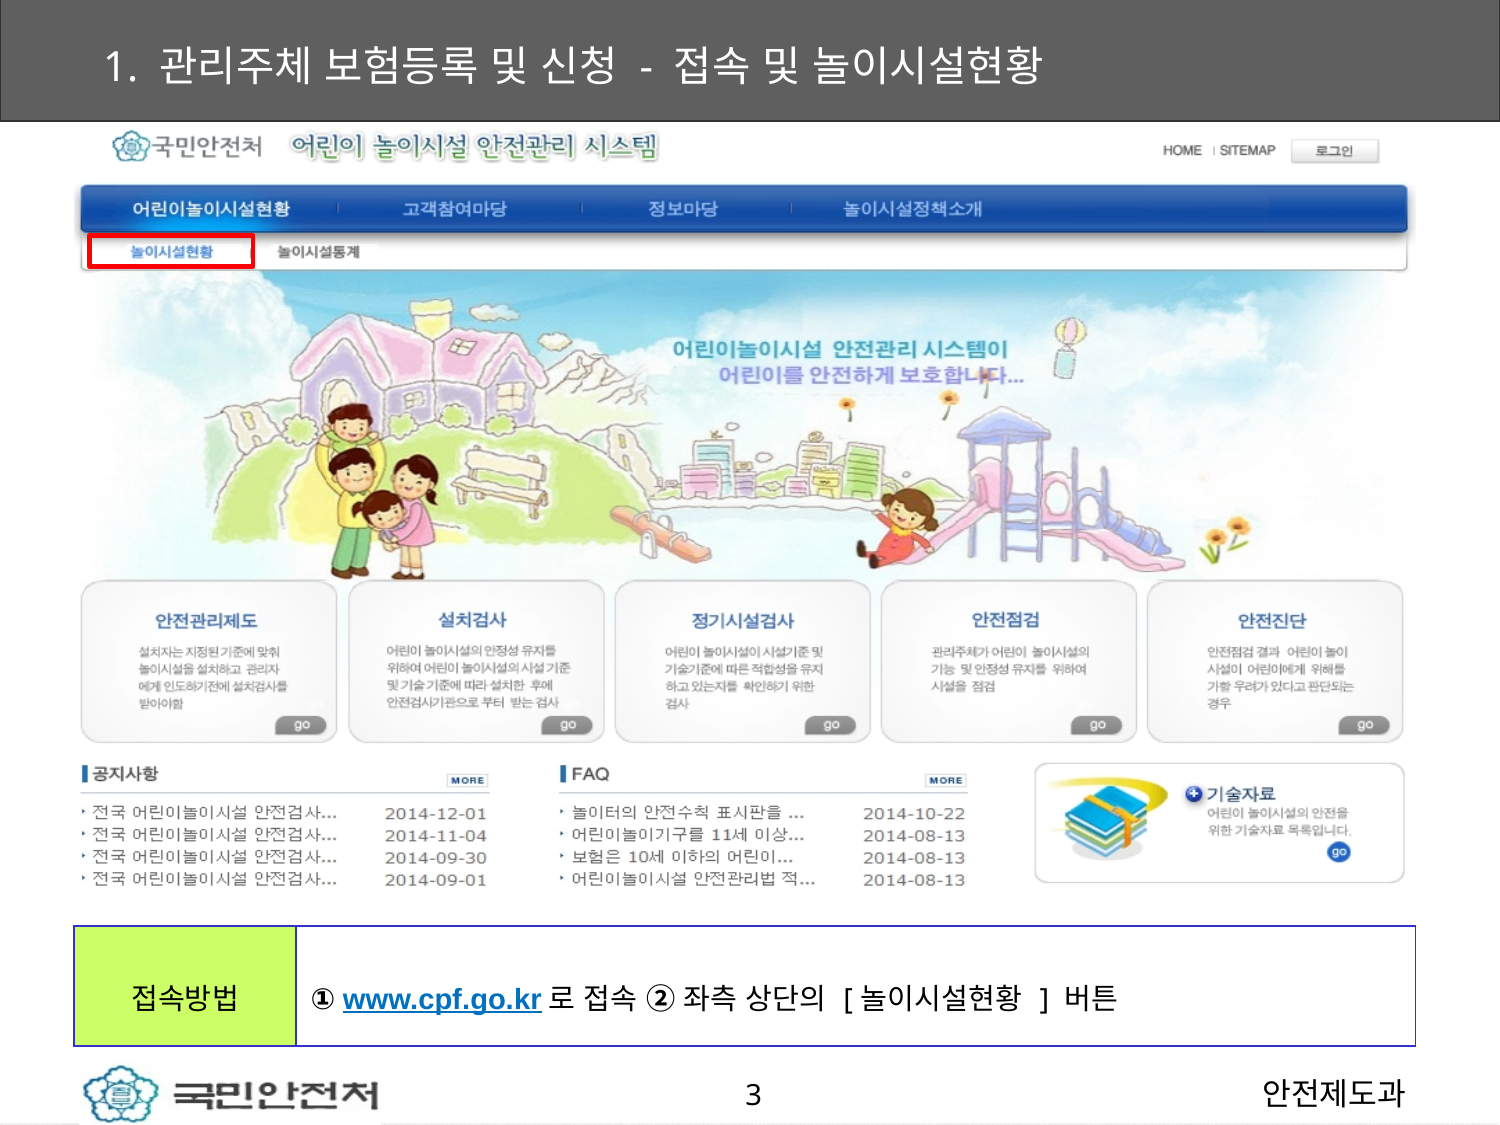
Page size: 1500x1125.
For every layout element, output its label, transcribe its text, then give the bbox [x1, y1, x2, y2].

picture [74, 122, 1416, 903]
table_header 접속방법 [75, 927, 295, 1045]
table_header ① www.cpf.go.kr로 접속 ② 좌측 상단의 [놀이시설현황 ] 버튼 [297, 927, 1415, 1045]
text_box 1. 관리주체 보험등록 및 신청 - 접속 및 놀이시설현황 [88, 7, 1219, 121]
picture [79, 1062, 534, 1125]
slide_number 2 [534, 1062, 973, 1125]
